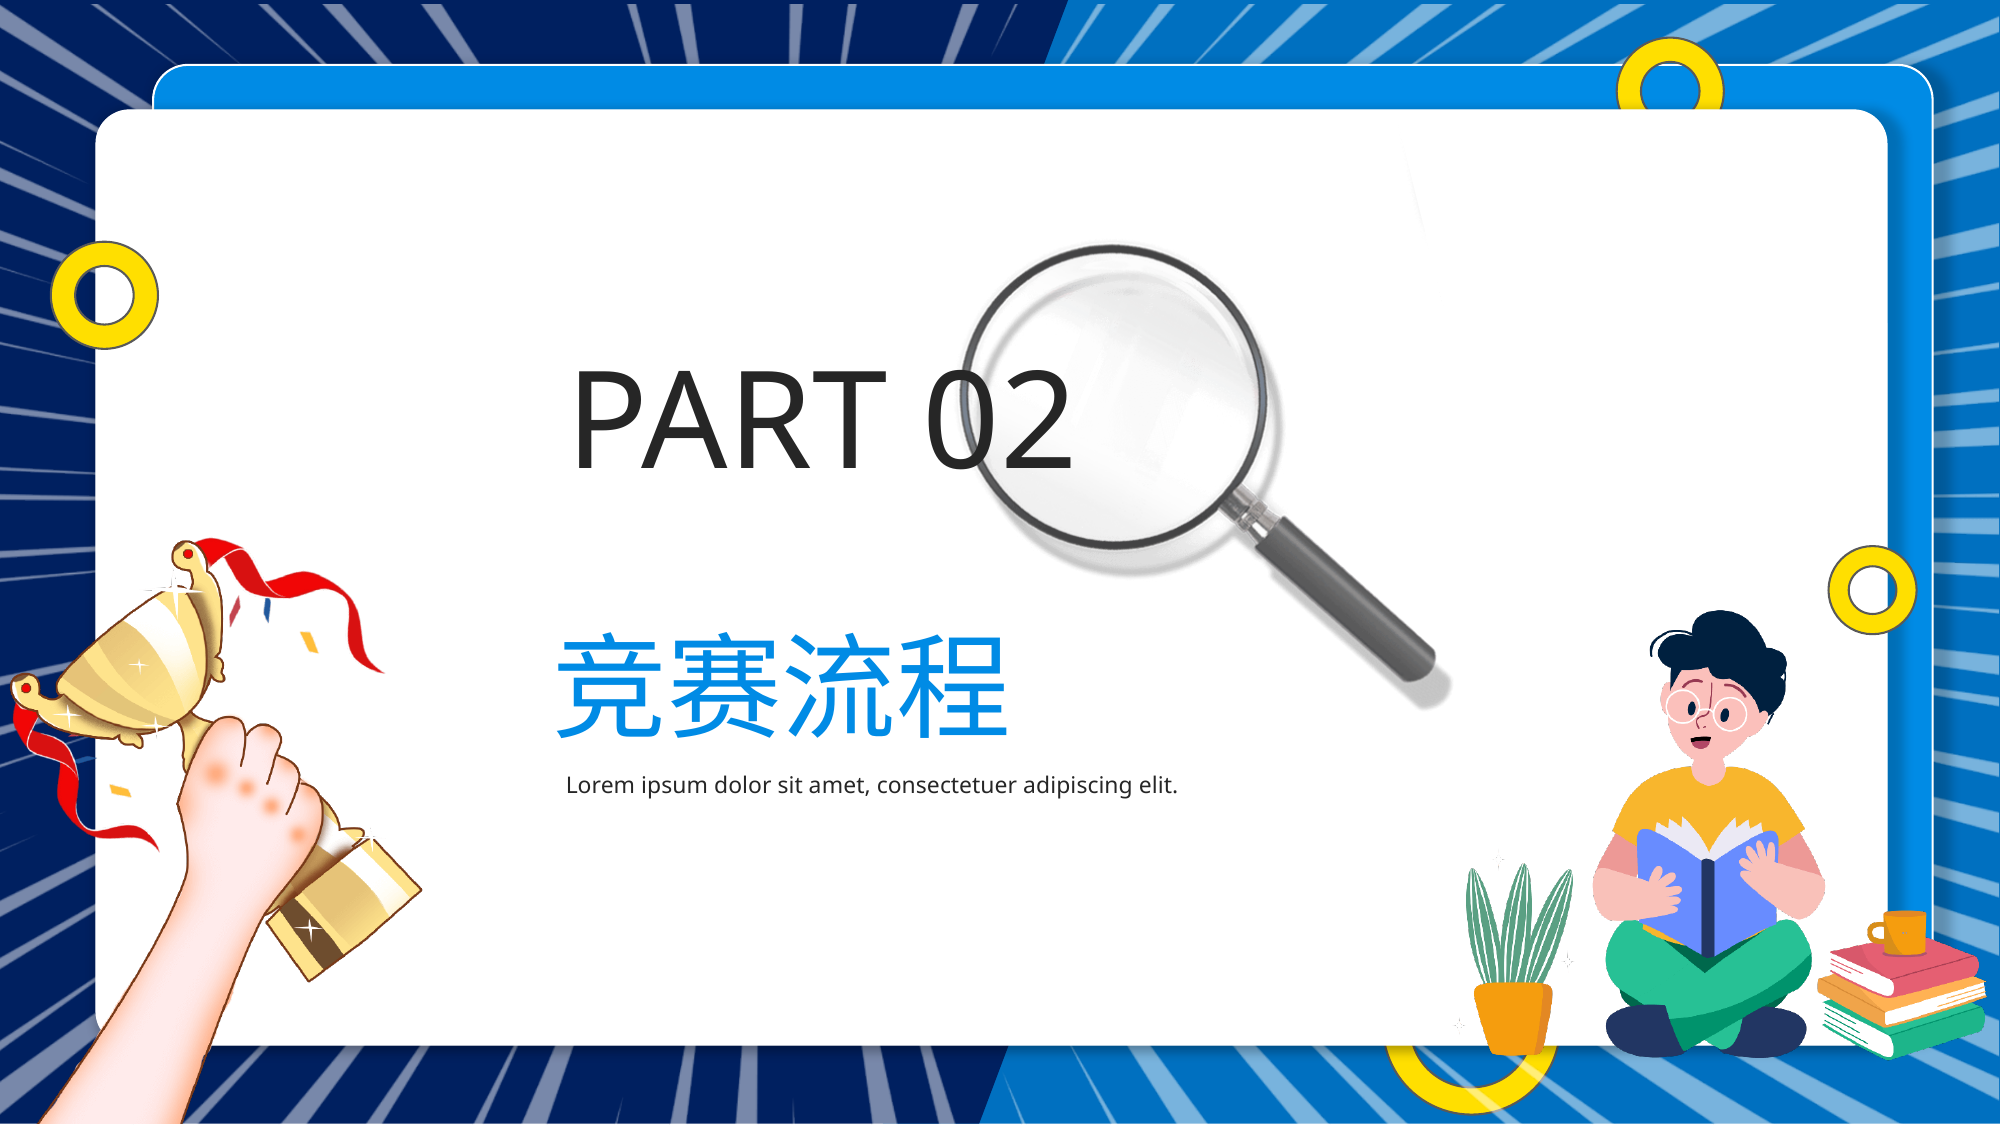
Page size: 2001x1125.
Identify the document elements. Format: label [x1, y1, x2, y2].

text_box [0, 0, 2000, 4]
picture [0, 4, 2001, 1125]
